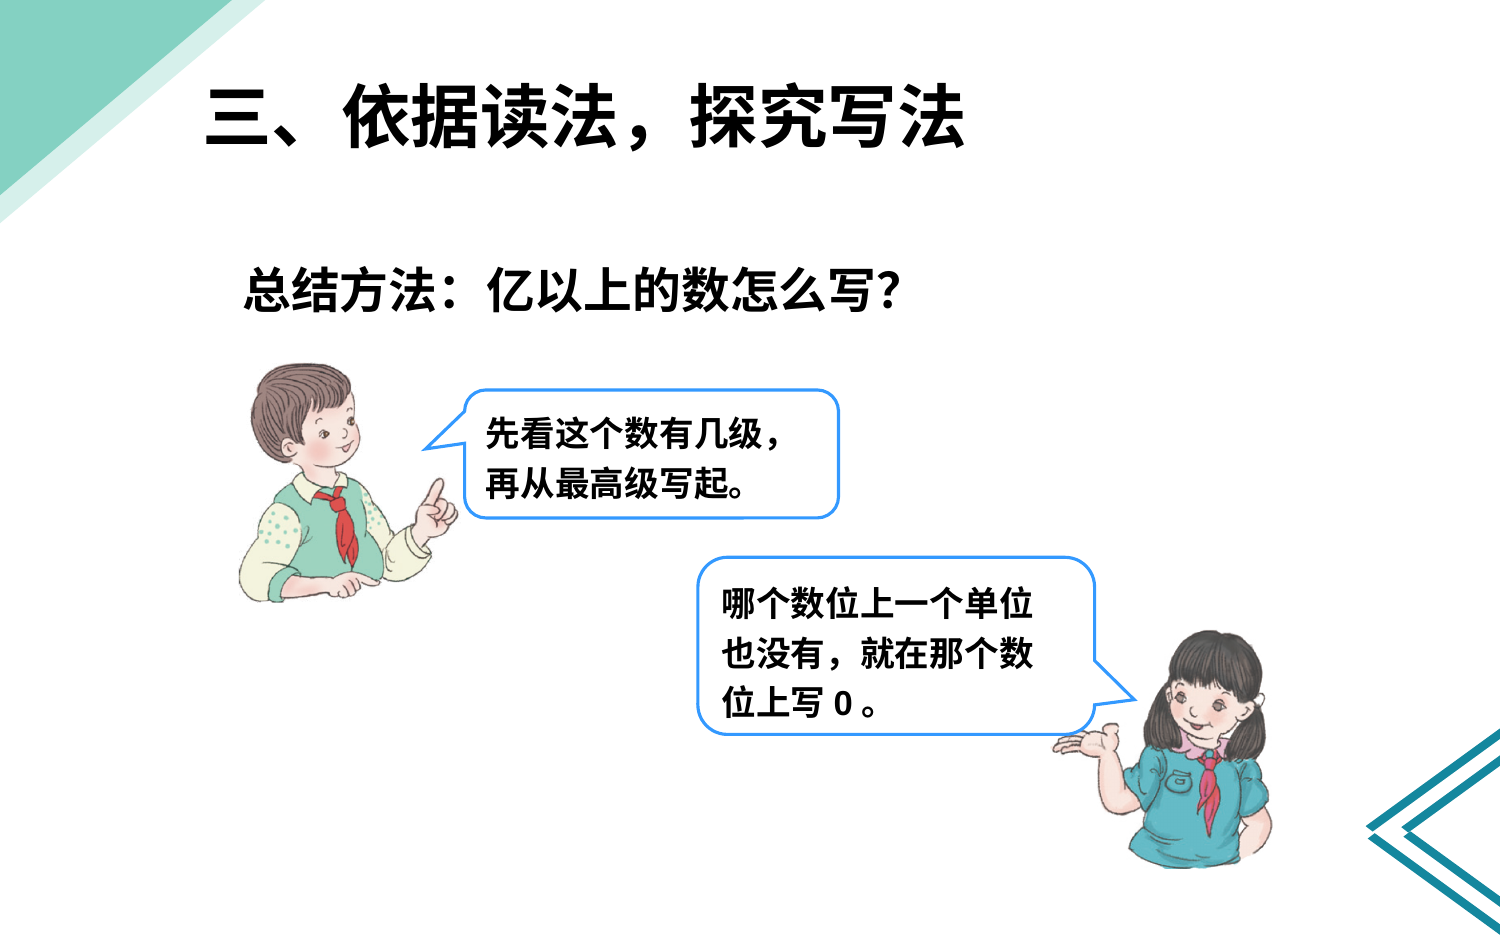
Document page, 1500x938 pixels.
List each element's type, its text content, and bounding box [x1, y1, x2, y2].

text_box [697, 557, 1273, 873]
text_box 三、依据读法，探究写法 [187, 56, 1026, 174]
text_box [228, 360, 839, 607]
text_box 总结方法：亿以上的数怎么写？ [227, 252, 1271, 326]
